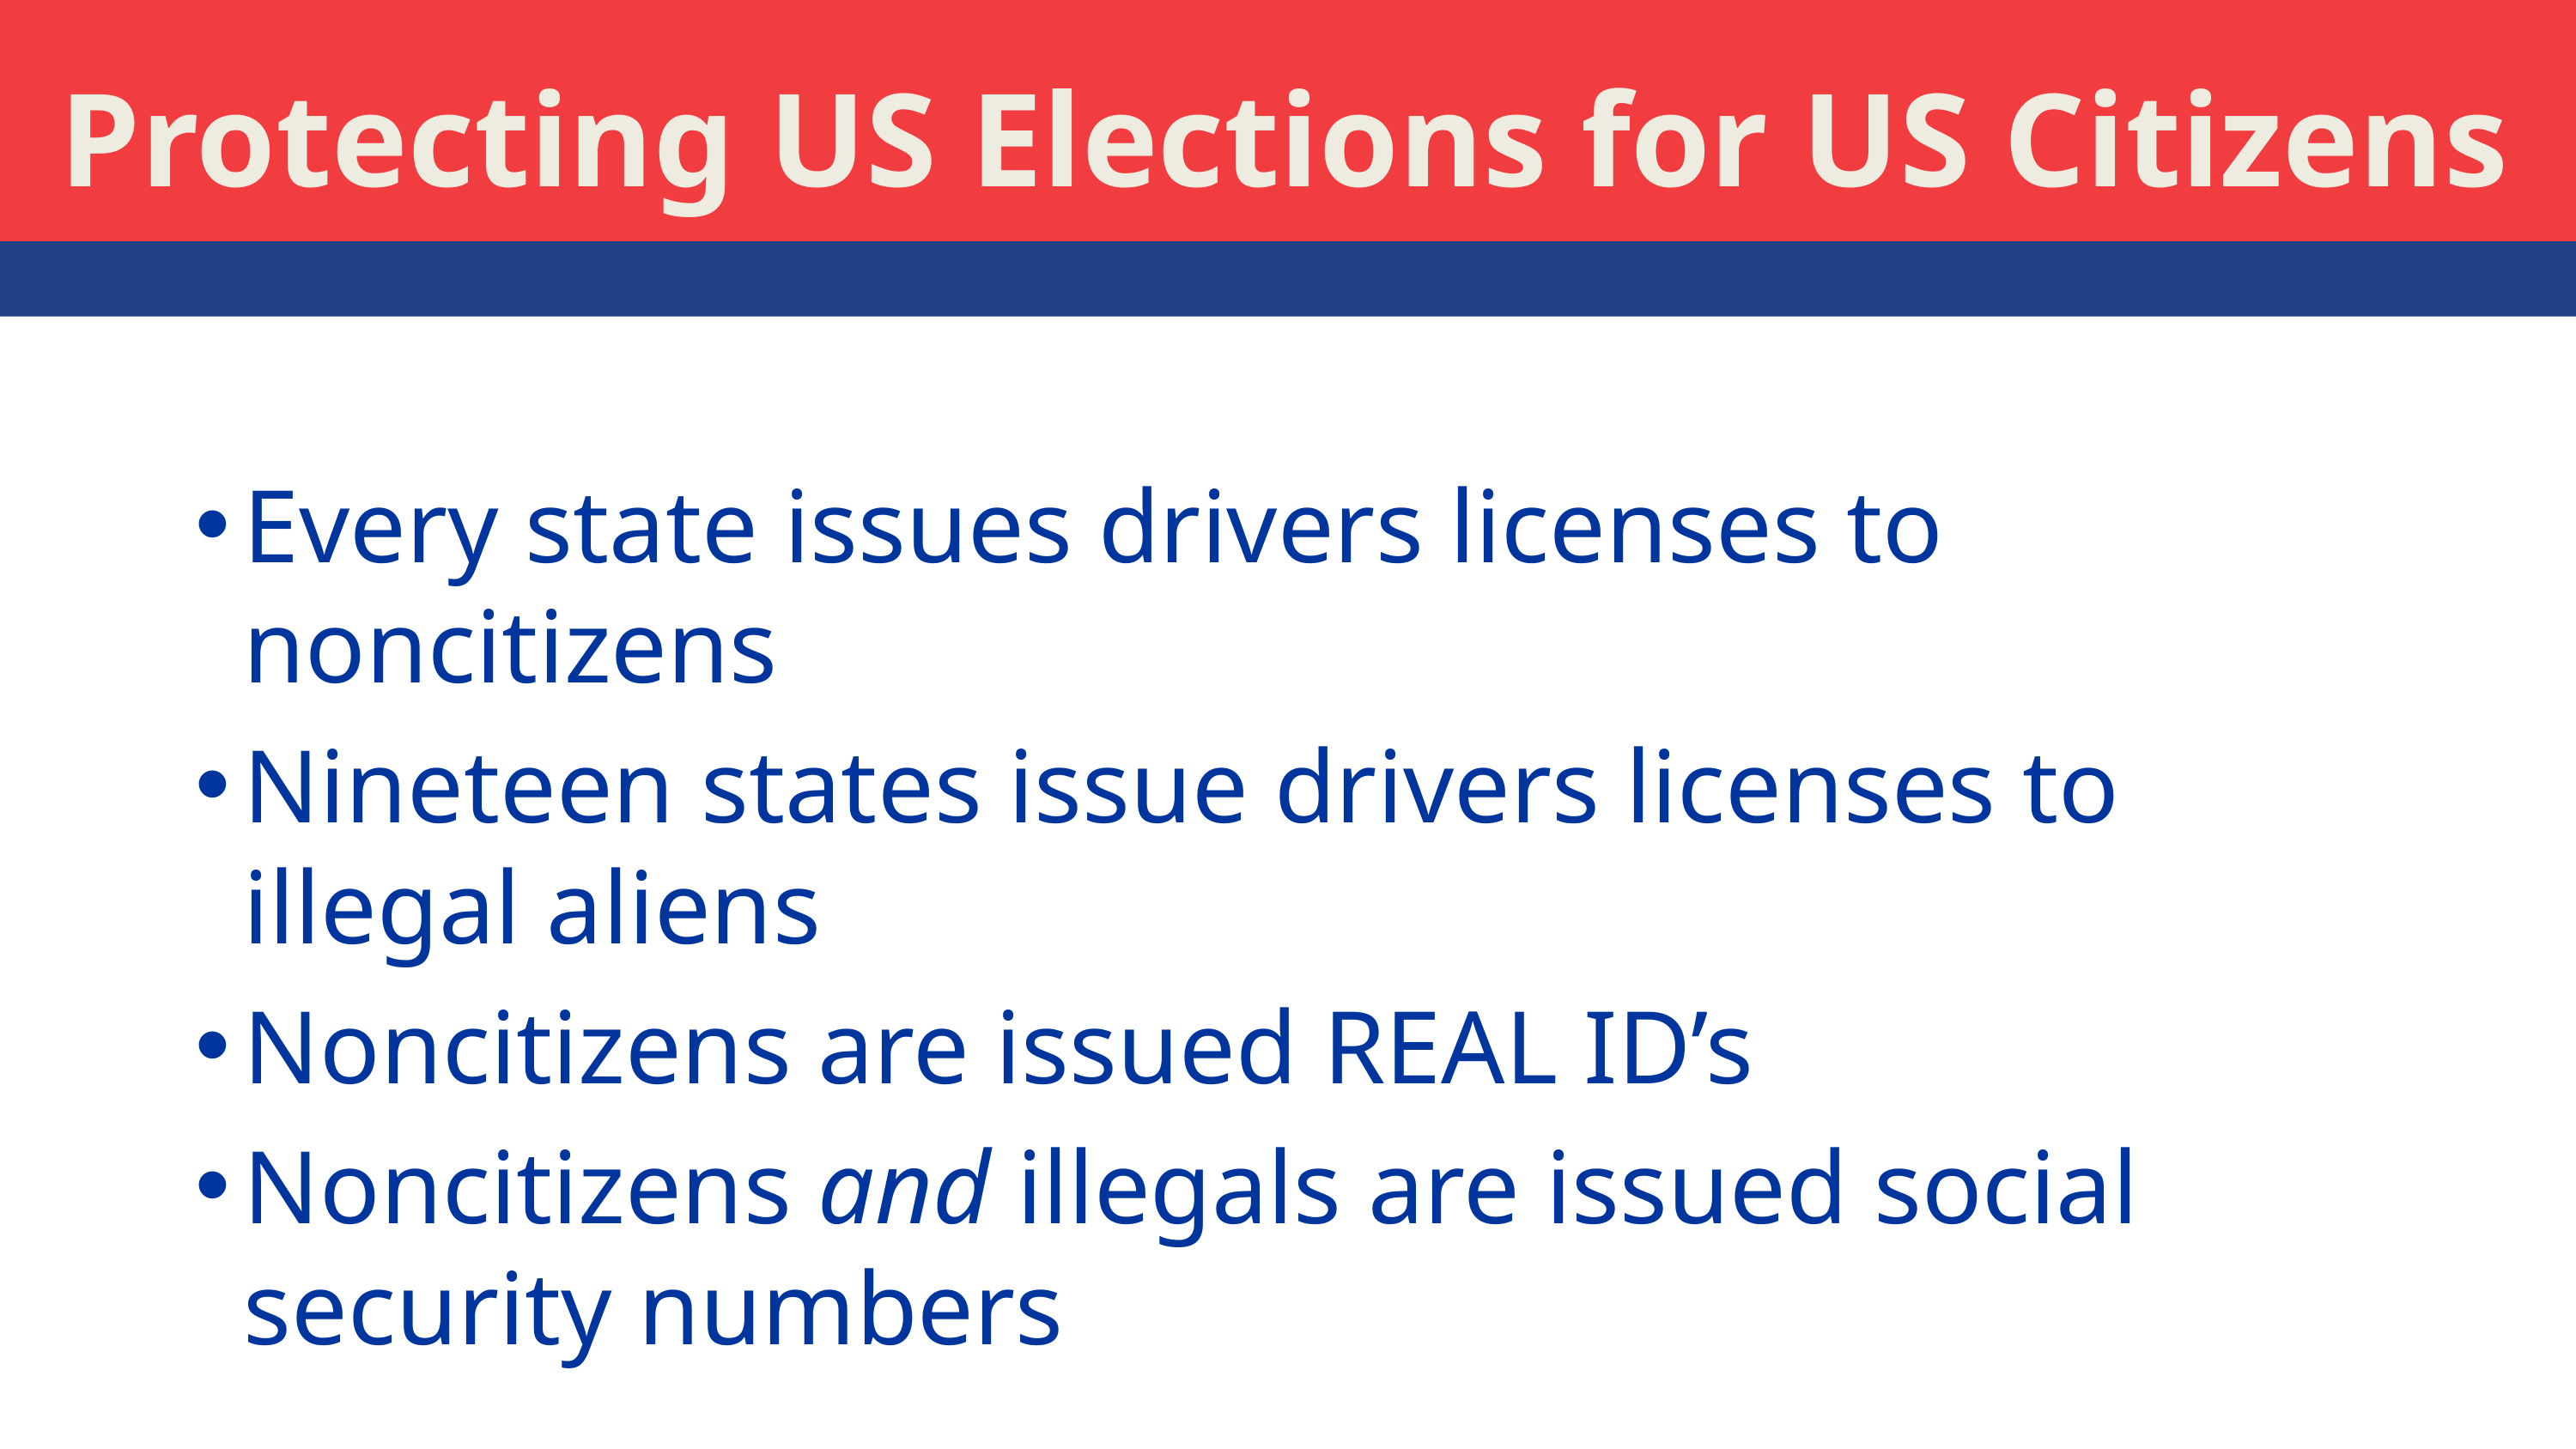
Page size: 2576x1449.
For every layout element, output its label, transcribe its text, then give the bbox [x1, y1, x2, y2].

text_box [0, 239, 2576, 318]
list Every state issues drivers licenses to noncitizens Nineteen states issue drivers licenses to illegal aliens Noncitizens are issued REAL ID’s Noncitizens and illegals are issued social security numbers [182, 456, 2437, 1390]
title Protecting US Elections for US Citizens [0, 0, 2576, 239]
